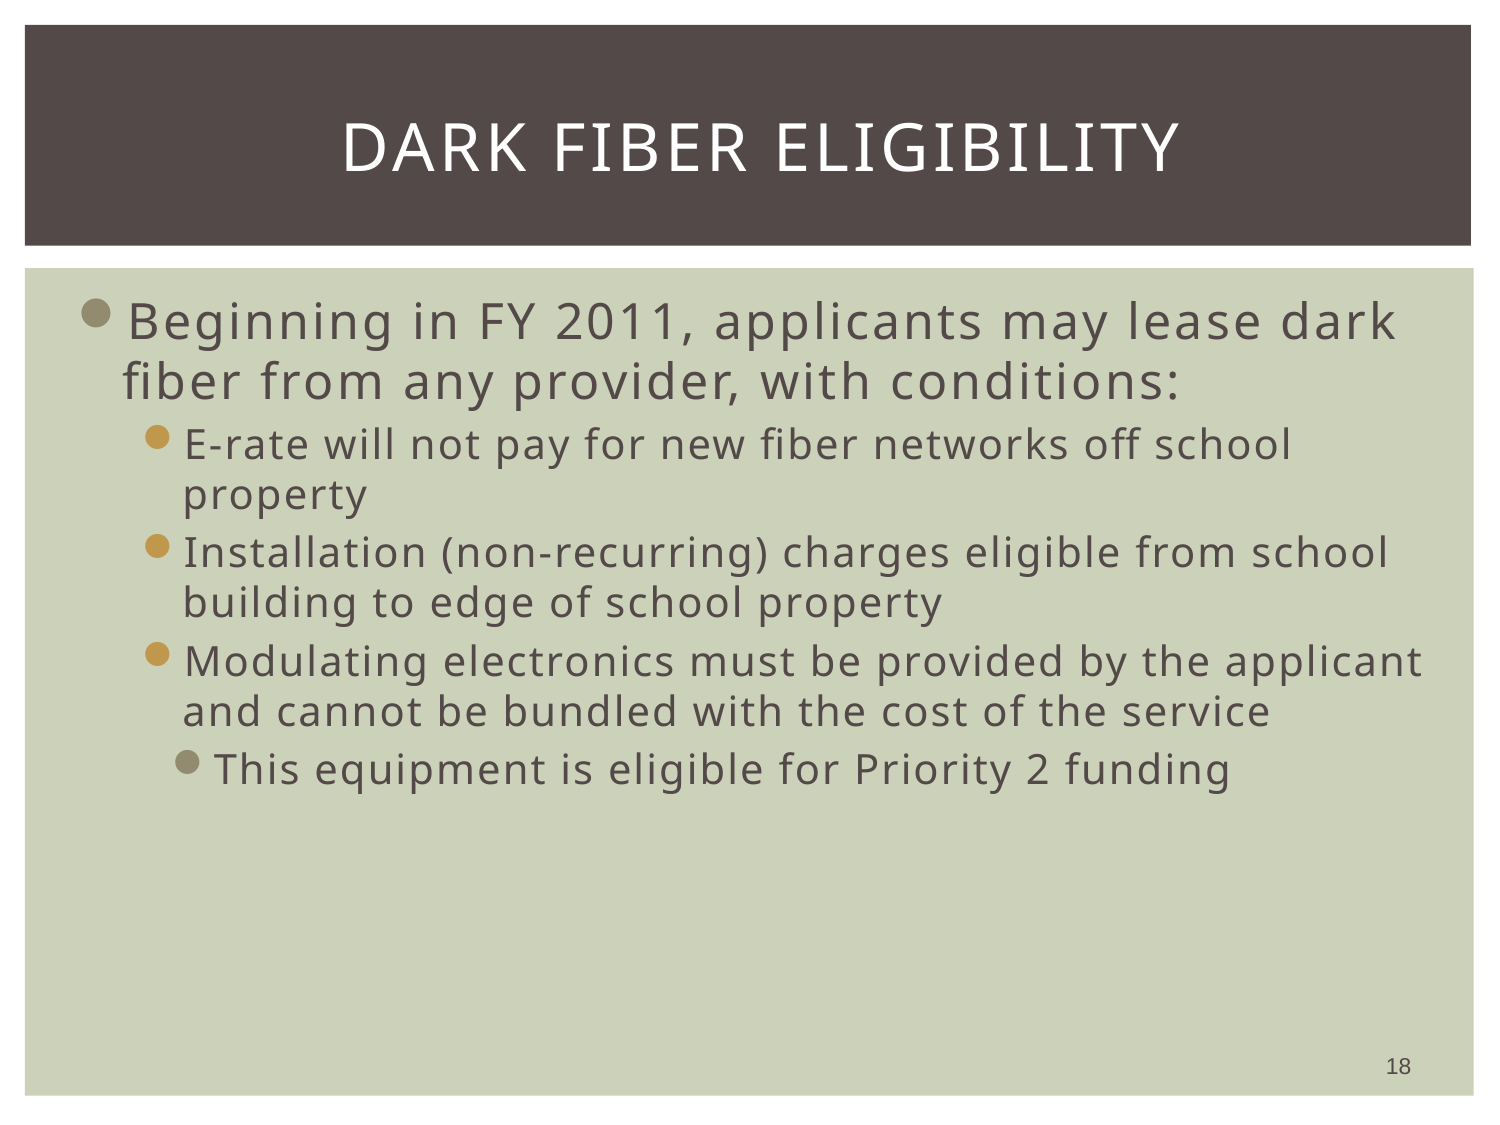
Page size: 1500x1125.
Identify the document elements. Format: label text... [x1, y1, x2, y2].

slide_number 18 [1349, 1041, 1448, 1089]
list Beginning in FY 2011, applicants may lease dark fiber from any provider, with conditions: E-rate will not pay for new fiber networks off school property Installation (non-recurring) charges eligible from school building to edge of school property Modulating electronics must be provided by the applicant and cannot be bundled with the cost of the service This equipment is eligible for Priority 2 funding [62, 282, 1442, 1005]
title Dark Fiber Eligibility [62, 58, 1438, 232]
